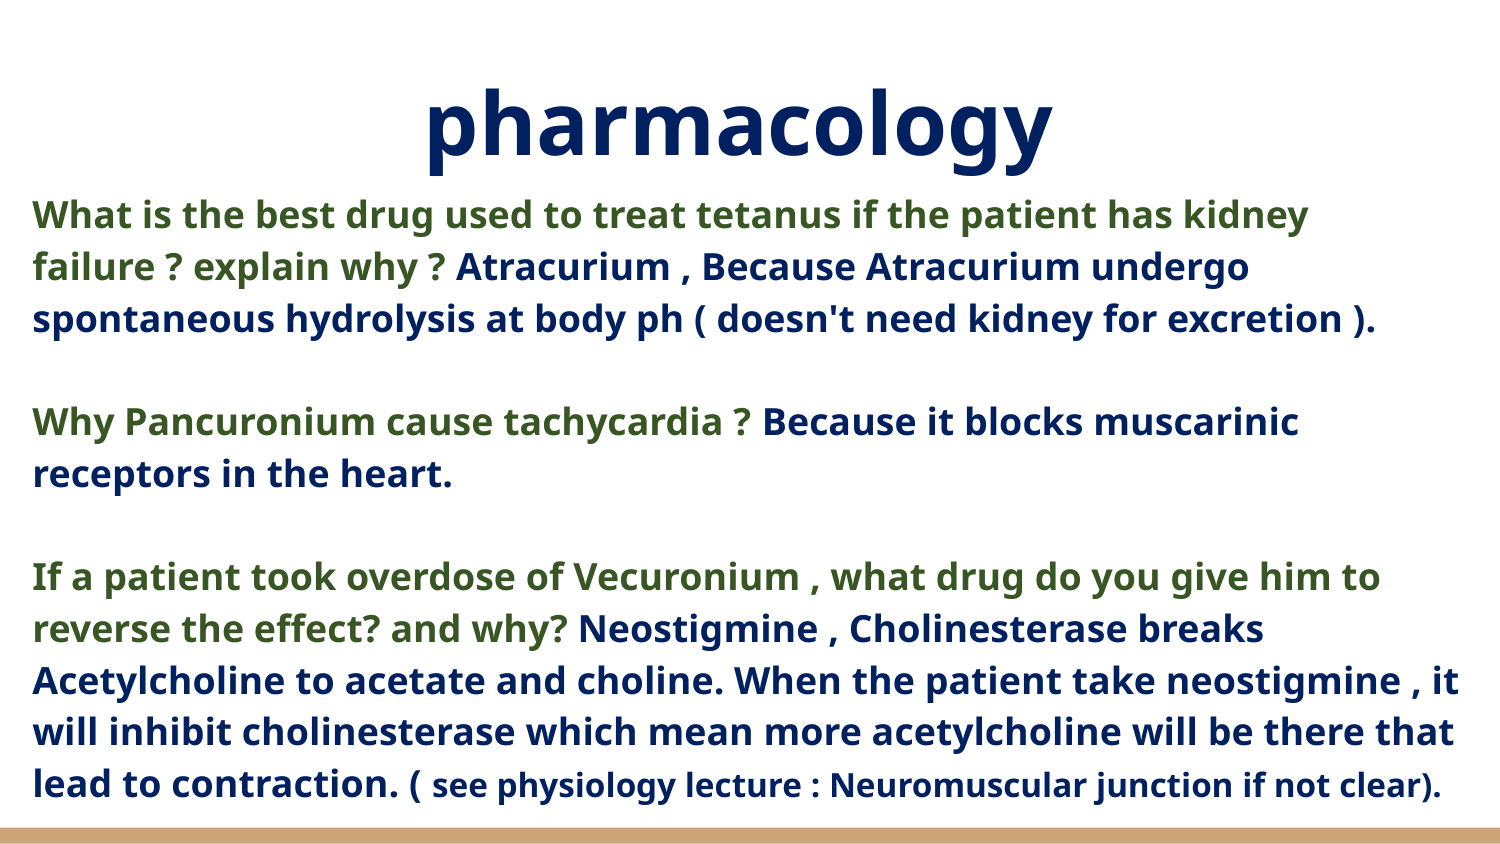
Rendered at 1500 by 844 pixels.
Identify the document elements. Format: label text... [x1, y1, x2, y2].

list What is the best drug used to treat tetanus if the patient has kidney failure ? explain why ? Atracurium , Because Atracurium undergo spontaneous hydrolysis at body ph ( doesn't need kidney for excretion ). Why Pancuronium cause tachycardia ? Because it blocks muscarinic receptors in the heart. If a patient took overdose of Vecuronium , what drug do you give him to reverse the effect? and why? Neostigmine , Cholinesterase breaks Acetylcholine to acetate and choline. When the patient take neostigmine , it will inhibit cholinesterase which mean more acetylcholine will be there that lead to contraction. ( see physiology lecture : Neuromuscular junction if not clear). [17, 169, 1483, 819]
title pharmacology [51, 51, 1449, 169]
